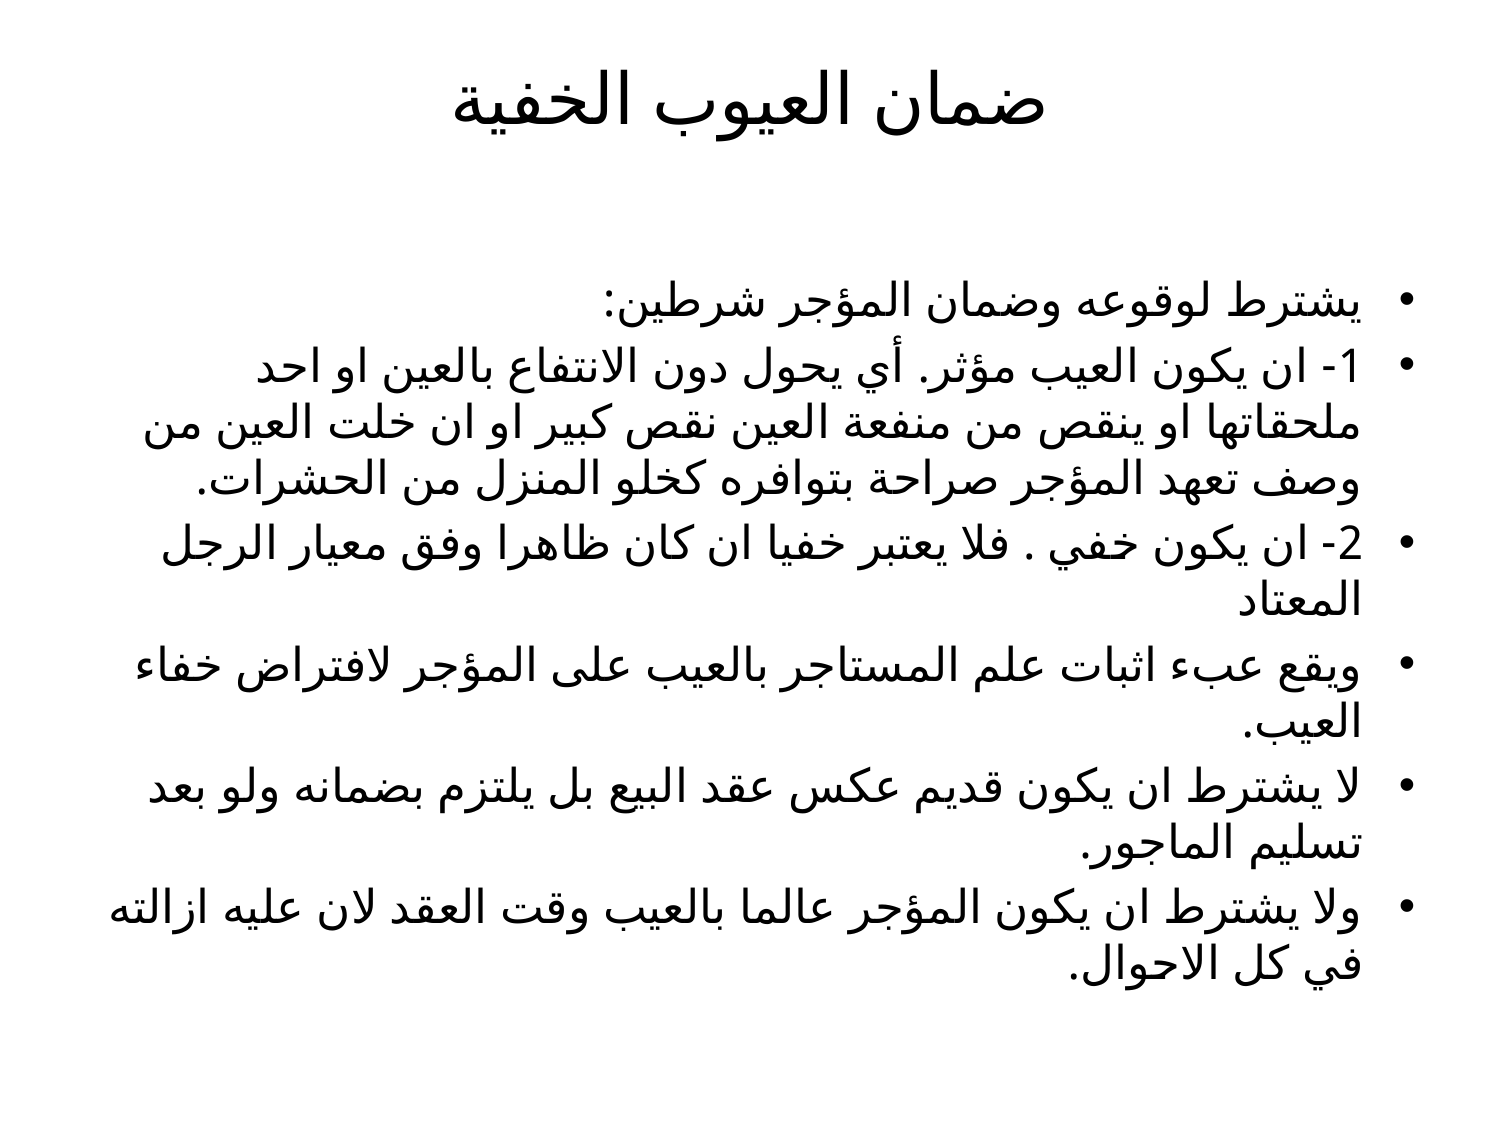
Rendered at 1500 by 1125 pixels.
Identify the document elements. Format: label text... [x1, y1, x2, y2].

title ضمان العيوب الخفية [75, 45, 1425, 233]
list يشترط لوقوعه وضمان المؤجر شرطين: 1- ان يكون العيب مؤثر. أي يحول دون الانتفاع بالعين او احد ملحقاتها او ينقص من منفعة العين نقص كبير او ان خلت العين من وصف تعهد المؤجر صراحة بتوافره كخلو المنزل من الحشرات. 2- ان يكون خفي . فلا يعتبر خفيا ان كان ظاهرا وفق معيار الرجل المعتاد ويقع عبء اثبات علم المستاجر بالعيب على المؤجر لافتراض خفاء العيب. لا يشترط ان يكون قديم عكس عقد البيع بل يلتزم بضمانه ولو بعد تسليم الماجور. ولا يشترط ان يكون المؤجر عالما بالعيب وقت العقد لان عليه ازالته في كل الاحوال. [75, 262, 1425, 1005]
